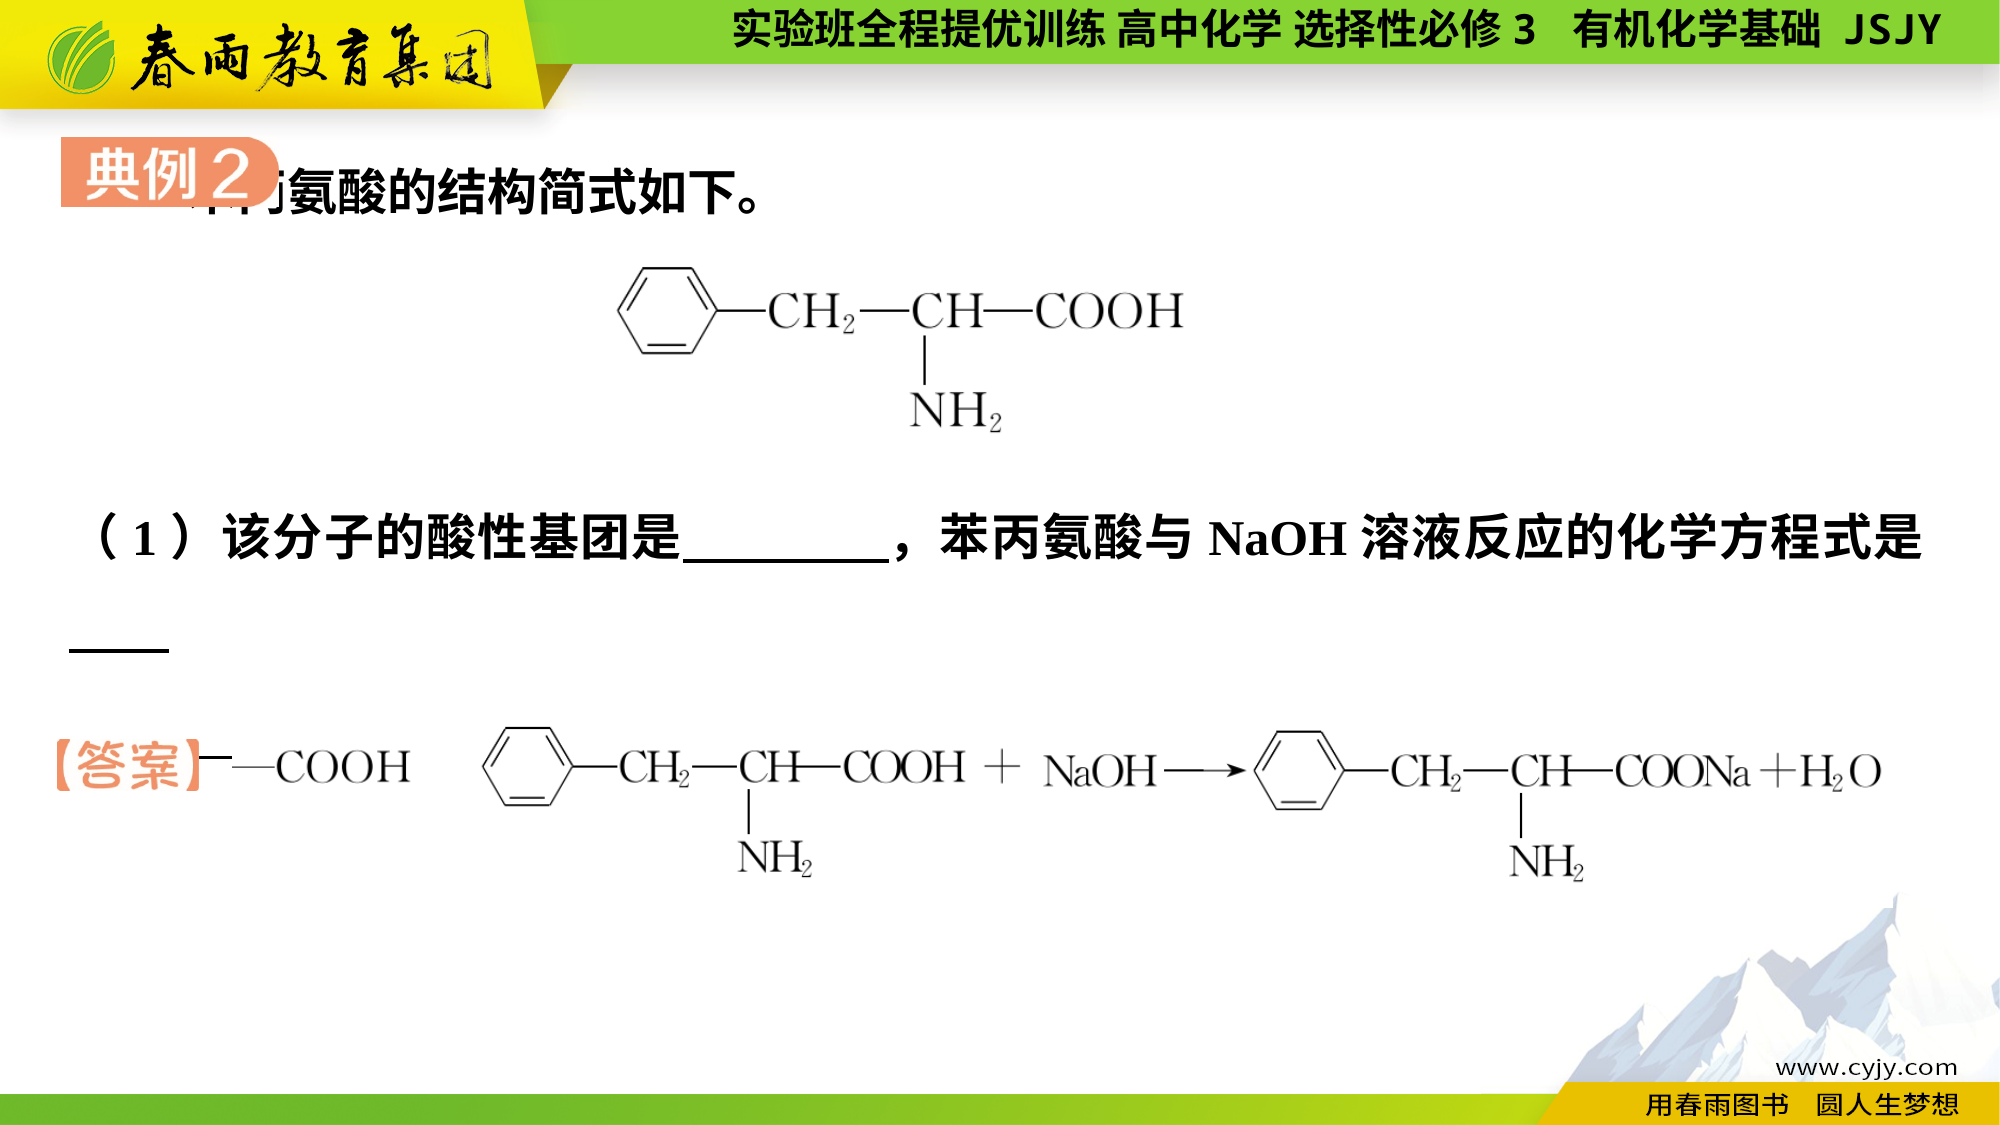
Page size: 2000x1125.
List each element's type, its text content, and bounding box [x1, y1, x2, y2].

picture [0, 0, 2000, 1125]
list 苯丙氨酸的结构简式如下。 [59, 122, 1944, 217]
text_box （1）该分子的酸性基团是 ，苯丙氨酸与NaOH溶液反应的化学方程式是 。 [53, 467, 1939, 770]
